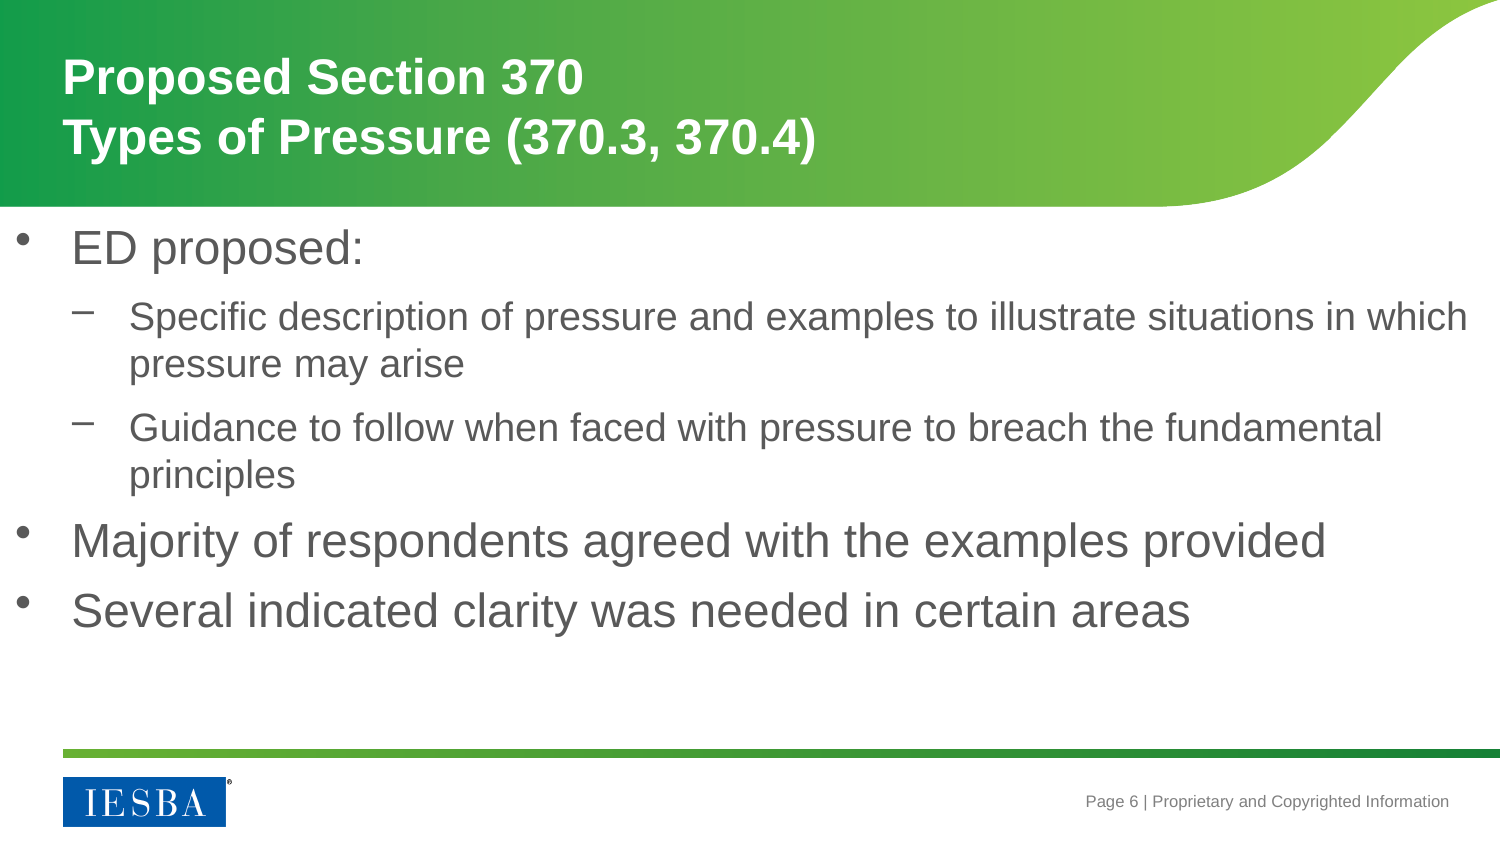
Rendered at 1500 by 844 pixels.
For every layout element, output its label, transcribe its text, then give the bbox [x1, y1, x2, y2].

list ED proposed: Specific description of pressure and examples to illustrate situations in which pressure may arise Guidance to follow when faced with pressure to breach the fundamental principles Majority of respondents agreed with the examples provided Several indicated clarity was needed in certain areas [0, 209, 1500, 747]
picture [63, 777, 232, 827]
picture [0, 0, 1500, 207]
title Proposed Section 370 Types of Pressure (370.3, 370.4) [62, 71, 1300, 138]
